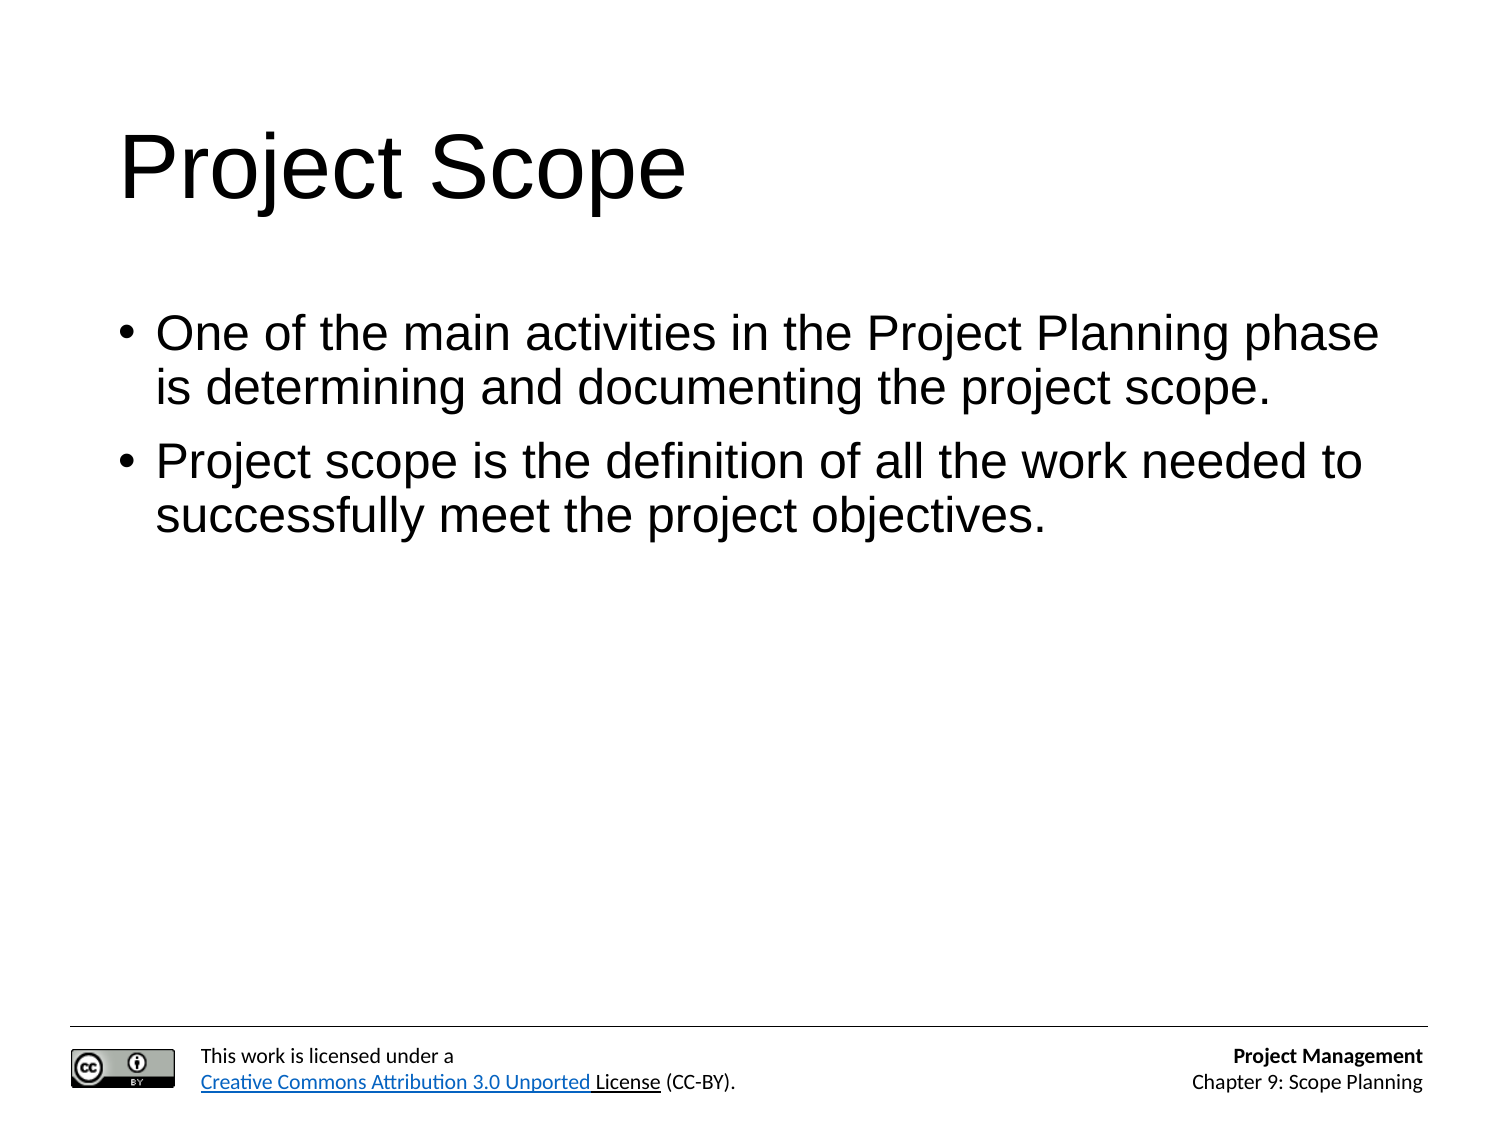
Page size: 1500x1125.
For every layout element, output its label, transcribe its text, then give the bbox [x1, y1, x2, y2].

title Project Scope [103, 59, 1397, 278]
list One of the main activities in the Project Planning phase is determining and documenting the project scope. Project scope is the definition of all the work needed to successfully meet the project objectives. [103, 299, 1397, 1014]
picture [71, 1049, 175, 1088]
